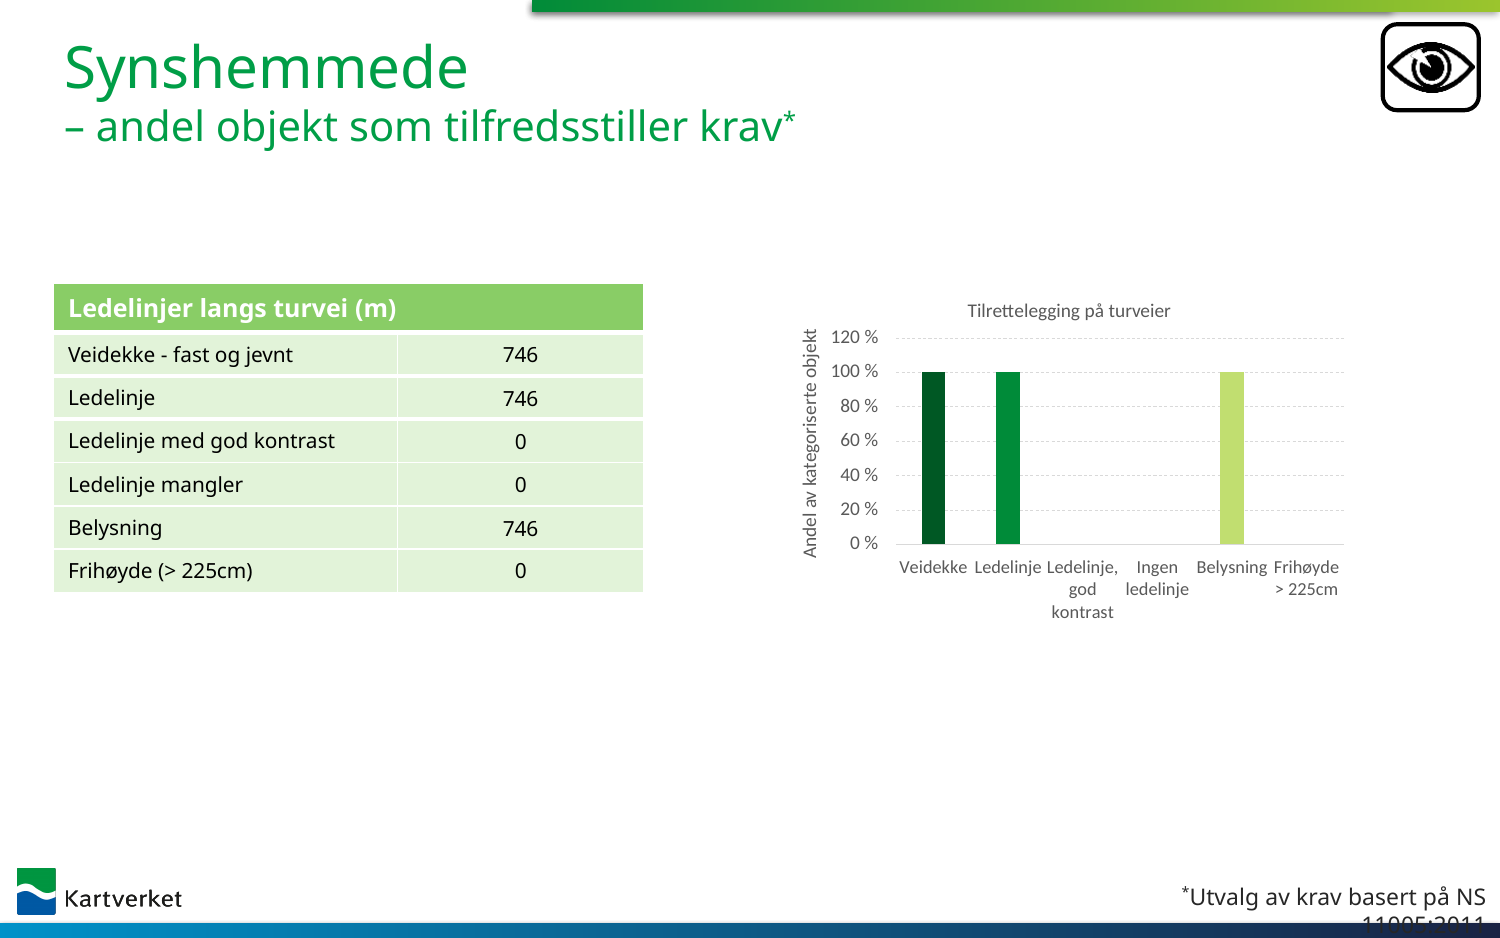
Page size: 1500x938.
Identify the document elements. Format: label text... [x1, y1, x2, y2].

table_cell 0 [398, 421, 643, 462]
table_header Ledelinjer langs turvei (m) [54, 284, 643, 330]
table_cell 746 [398, 507, 643, 548]
table_cell Ledelinje med god kontrast [54, 421, 397, 462]
table_cell Frihøyde (> 225cm) [54, 550, 397, 592]
text_box Synshemmede – andel objekt som tilfredsstiller krav* [49, 24, 1431, 158]
table_cell Belysning [54, 507, 397, 548]
table_cell Ledelinje mangler [54, 463, 397, 505]
picture [791, 291, 1348, 630]
table_cell Veidekke - fast og jevnt [54, 335, 397, 374]
text_box *Utvalg av krav basert på NS 11005:2011 [1068, 873, 1500, 938]
table_cell 746 [398, 378, 643, 417]
table_cell 0 [398, 463, 643, 505]
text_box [1382, 24, 1480, 111]
table_cell 0 [398, 550, 643, 592]
table_cell Ledelinje [54, 378, 397, 417]
table_cell 746 [398, 335, 643, 374]
